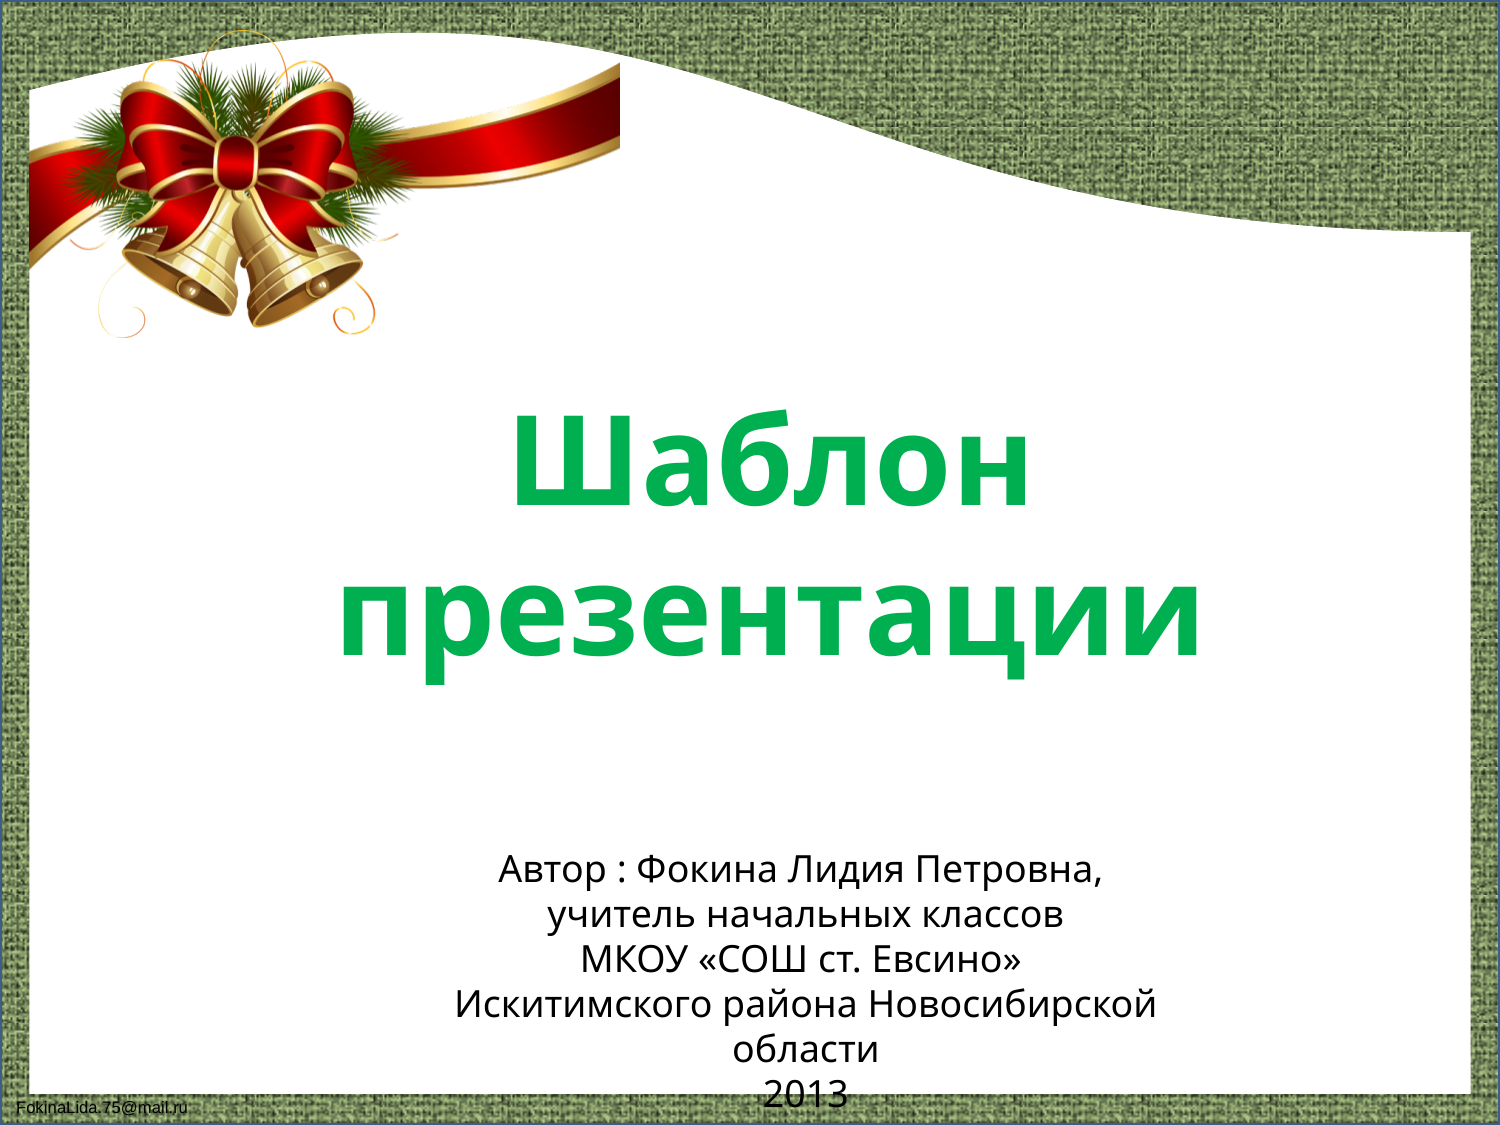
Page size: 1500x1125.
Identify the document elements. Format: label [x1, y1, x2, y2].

picture [29, 30, 620, 338]
text_box [182, 373, 1359, 1071]
